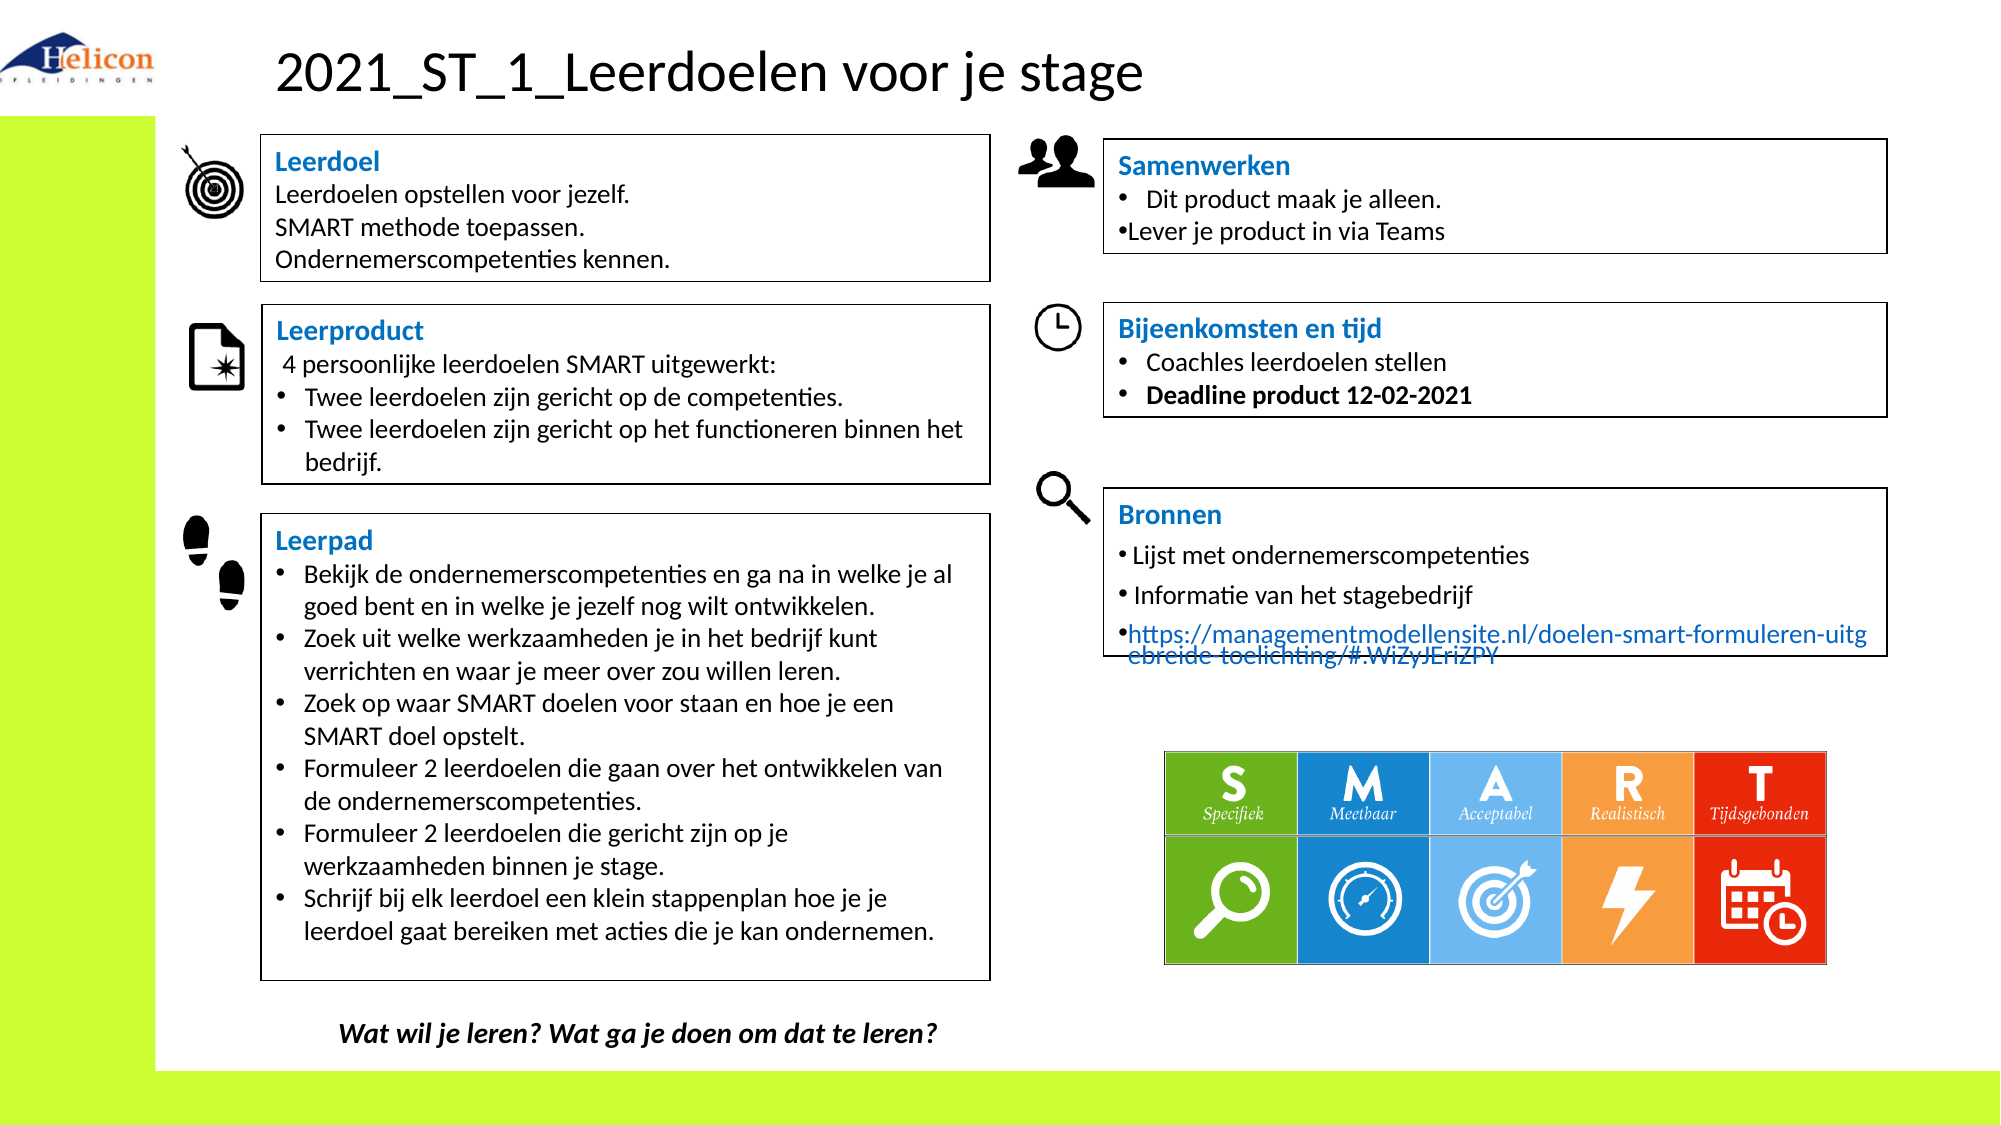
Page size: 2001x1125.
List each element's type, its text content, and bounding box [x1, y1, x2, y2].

text_box Samenwerken Dit product maak je alleen. Lever je product in via Teams [1103, 138, 1887, 254]
text_box Wat wil je leren? Wat ga je doen om dat te leren? [193, 1007, 1083, 1057]
picture [183, 515, 245, 611]
text_box Bronnen Lijst met ondernemerscompetenties Informatie van het stagebedrijf https://managementmodellensite.nl/doelen-smart-formuleren-uitgebreide-toelichting/#.WiZyJEriZPY [1103, 487, 1887, 657]
text_box Leerproduct 4 persoonlijke leerdoelen SMART uitgewerkt: Twee leerdoelen zijn gericht op de competenties. Twee leerdoelen zijn gericht op het functioneren binnen het bedrijf. [261, 304, 991, 484]
picture [0, 0, 157, 116]
picture [1031, 301, 1083, 352]
picture [1036, 471, 1091, 525]
picture [1018, 135, 1095, 188]
text_box [0, 1071, 2000, 1125]
picture [1164, 751, 1827, 965]
text_box Leerdoel Leerdoelen opstellen voor jezelf. SMART methode toepassen. Ondernemerscompetenties kennen. [260, 134, 991, 282]
text_box Bijeenkomsten en tijd Coachles leerdoelen stellen Deadline product 12-02-2021 [1103, 302, 1887, 418]
text_box 2021_ST_1_Leerdoelen voor je stage [260, 25, 1578, 111]
text_box Leerpad Bekijk de ondernemerscompetenties en ga na in welke je al goed bent en in welke je jezelf nog wilt ontwikkelen. Zoek uit welke werkzaamheden je in het bedrijf kunt verrichten en waar je meer over zou willen leren. Zoek op waar SMART doelen voor staan en hoe je een SMART doel opstelt. Formuleer 2 leerdoelen die gaan over het ontwikkelen van de ondernemerscompetenties. Formuleer 2 leerdoelen die gericht zijn op je werkzaamheden binnen je stage. Schrijf bij elk leerdoel een klein stappenplan hoe je je leerdoel gaat bereiken met acties die je kan ondernemen. [260, 513, 991, 981]
picture [189, 323, 245, 391]
text_box [0, 116, 156, 1071]
picture [176, 137, 245, 231]
